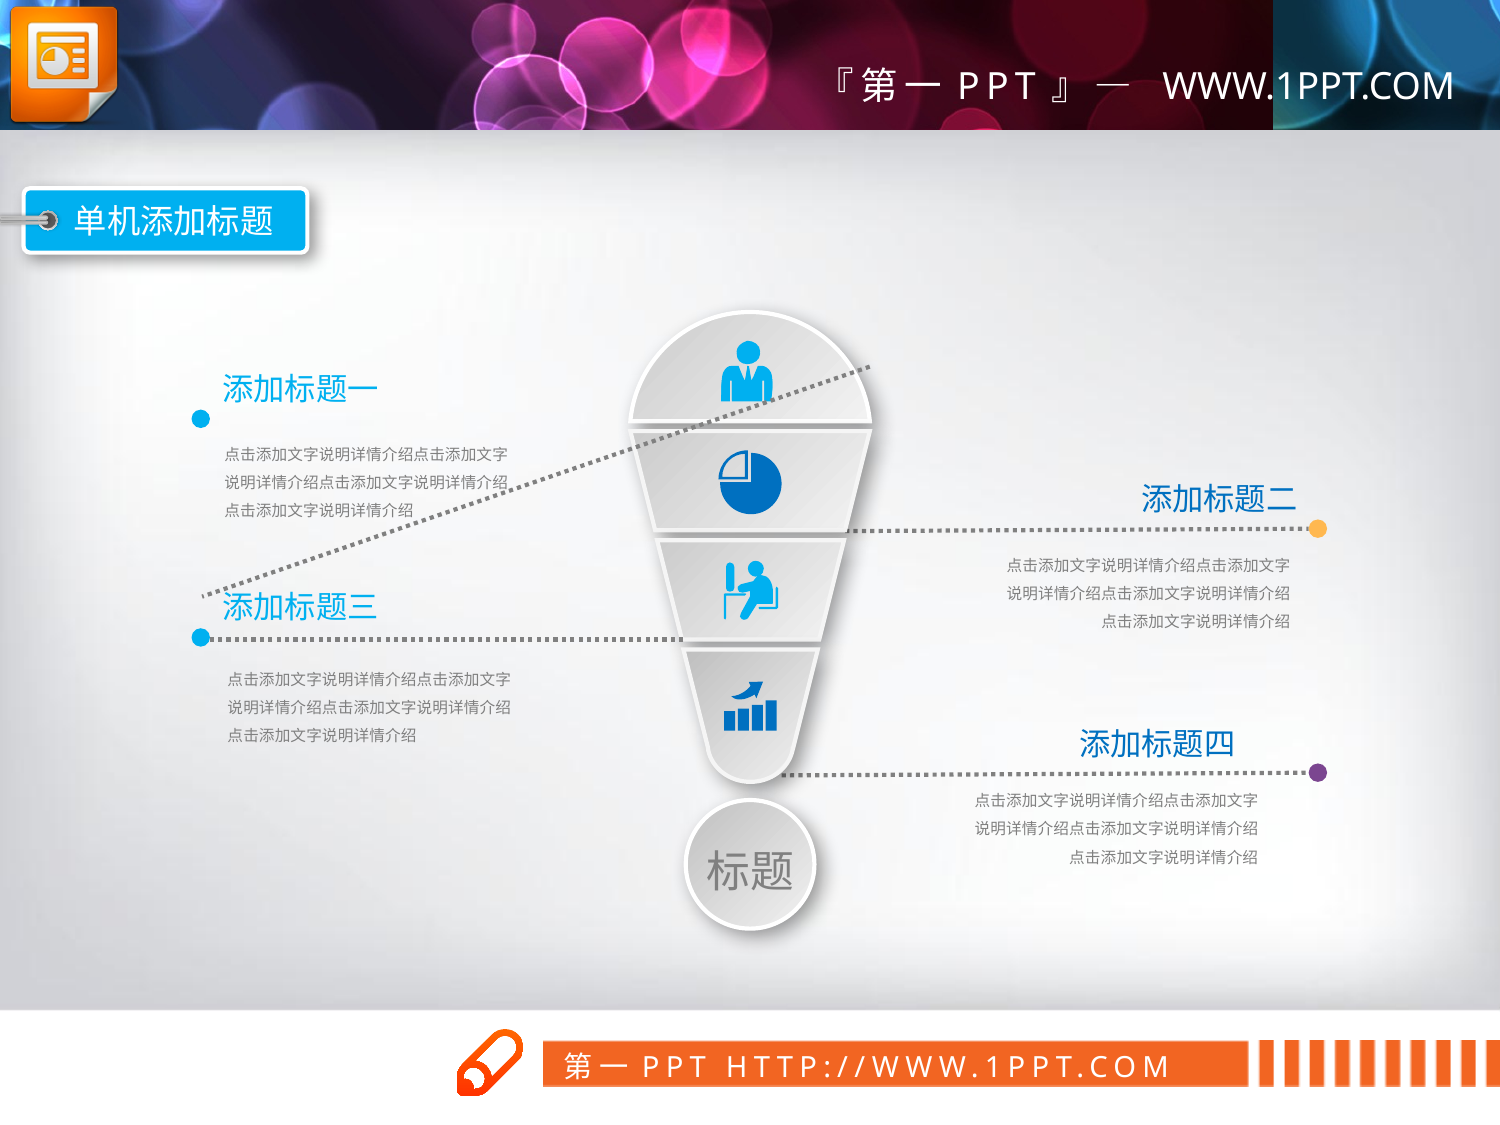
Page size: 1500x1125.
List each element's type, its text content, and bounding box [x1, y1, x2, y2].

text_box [0, 215, 48, 225]
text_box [37, 210, 58, 231]
text_box 点击添加文字说明详情介绍点击添加文字说明详情介绍点击添加文字说明详情介绍点击添加文字说明详情介绍 [977, 546, 1305, 667]
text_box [679, 799, 821, 929]
text_box [23, 188, 307, 212]
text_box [718, 450, 782, 515]
text_box 添加标题一 [207, 362, 431, 408]
text_box [631, 311, 870, 422]
picture [0, 0, 1500, 1012]
text_box 点击添加文字说明详情介绍点击添加文字说明详情介绍点击添加文字说明详情介绍点击添加文字说明详情介绍 [944, 790, 1273, 902]
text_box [723, 560, 779, 620]
text_box 添加标题三 [207, 605, 431, 626]
text_box 添加标题二 [1126, 471, 1344, 524]
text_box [844, 519, 1328, 539]
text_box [781, 763, 1328, 783]
text_box [635, 431, 870, 531]
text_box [723, 681, 777, 731]
picture [543, 1040, 1500, 1087]
text_box [657, 540, 843, 640]
text_box [23, 232, 307, 253]
text_box 单机添加标题 [39, 192, 308, 248]
text_box [684, 649, 818, 782]
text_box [720, 340, 774, 402]
text_box 点击添加文字说明详情介绍点击添加文字说明详情介绍点击添加文字说明详情介绍点击添加文字说明详情介绍 [212, 655, 541, 781]
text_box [191, 627, 684, 647]
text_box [191, 409, 631, 597]
text_box 添加标题四 [1064, 716, 1282, 761]
